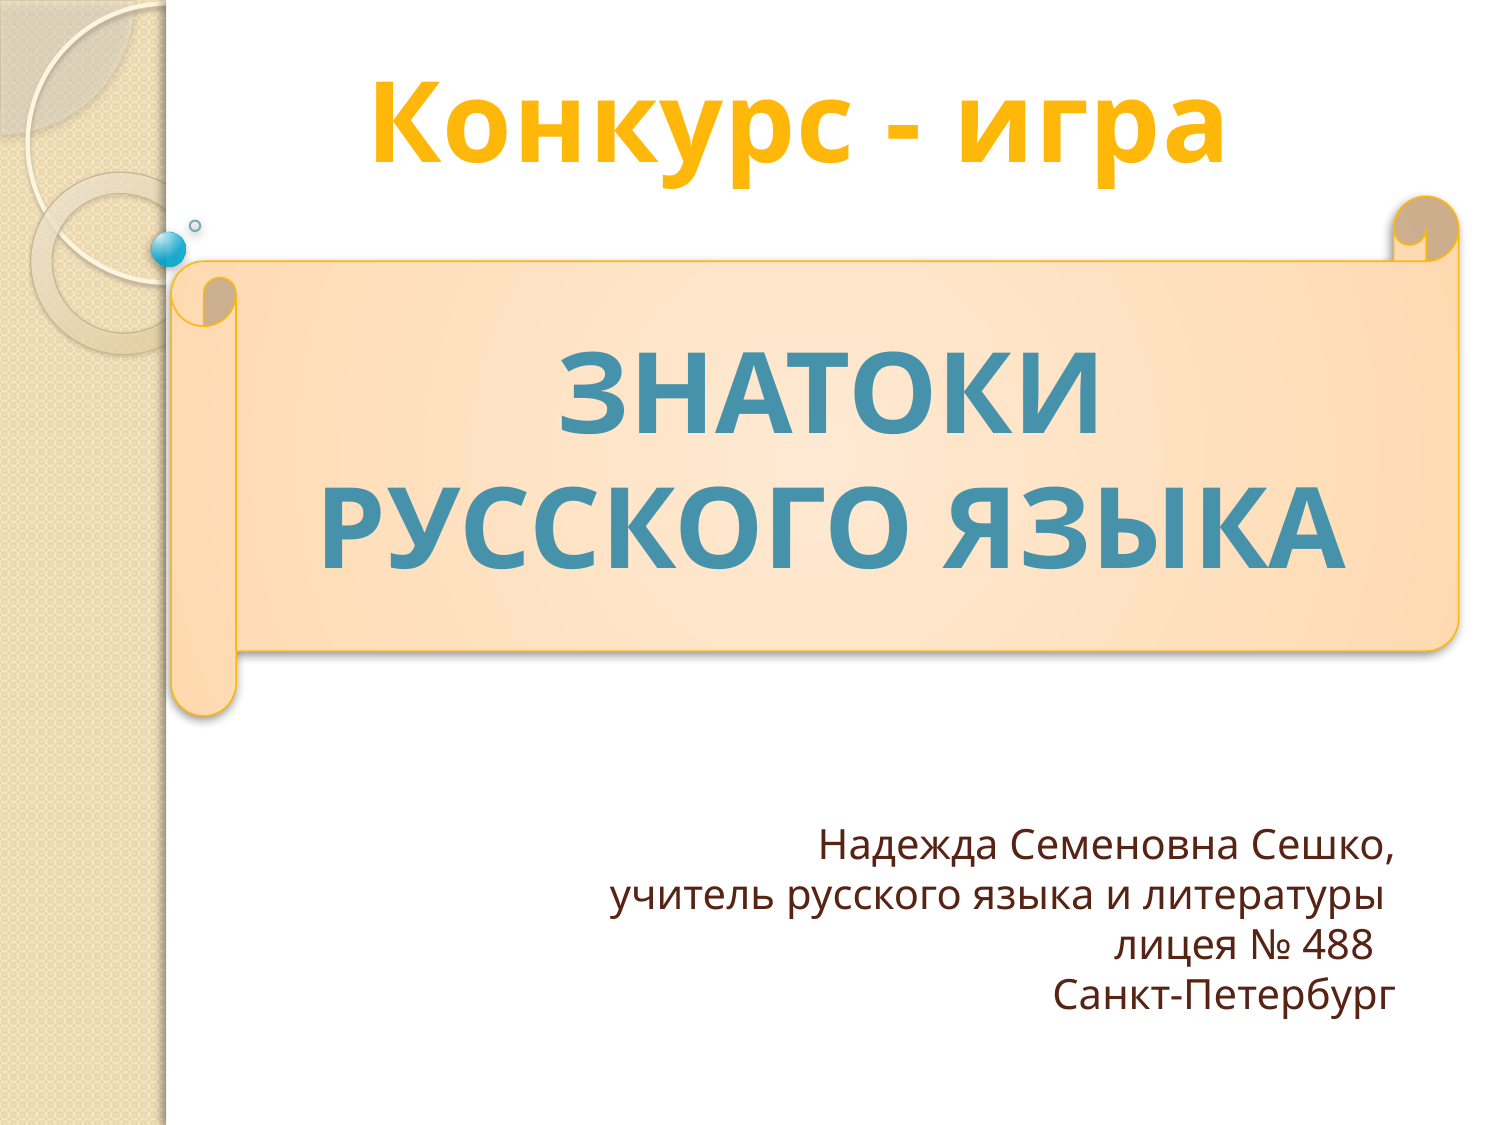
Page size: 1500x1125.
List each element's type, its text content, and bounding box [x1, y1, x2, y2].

title Надежда Семеновна Сешко, учитель русского языка и литературы лицея № 488 Санкт-Петербург [135, 739, 1411, 1076]
text_box Конкурс - игра [351, 42, 1247, 193]
text_box Знатоки русского языка [170, 195, 1460, 717]
